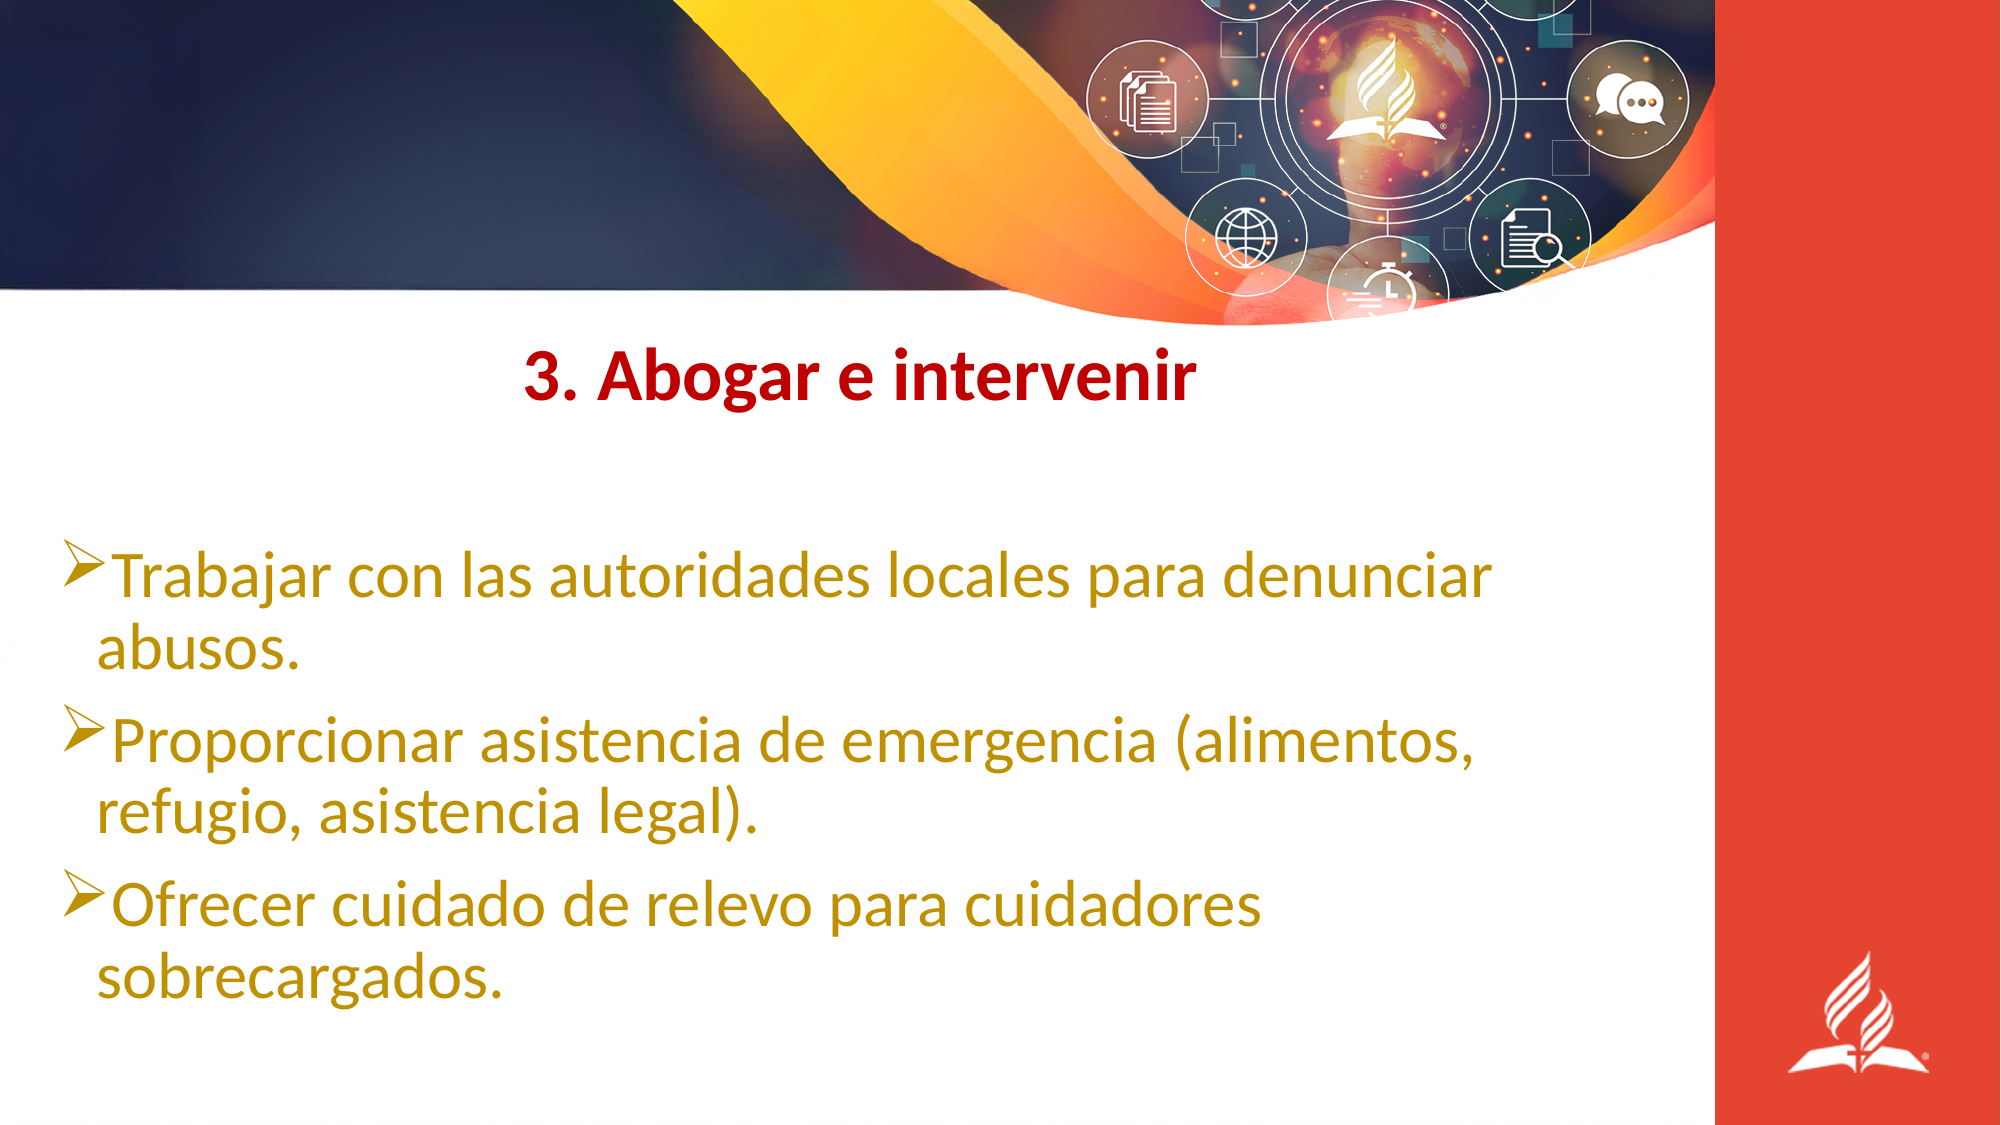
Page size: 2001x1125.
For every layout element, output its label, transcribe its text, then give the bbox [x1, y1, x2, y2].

picture [0, 0, 2001, 1125]
title [43, 35, 1272, 254]
list 3. Abogar e intervenir Trabajar con las autoridades locales para denunciar abusos. Proporcionar asistencia de emergencia (alimentos, refugio, asistencia legal). Ofrecer cuidado de relevo para cuidadores sobrecargados. [43, 328, 1678, 1070]
